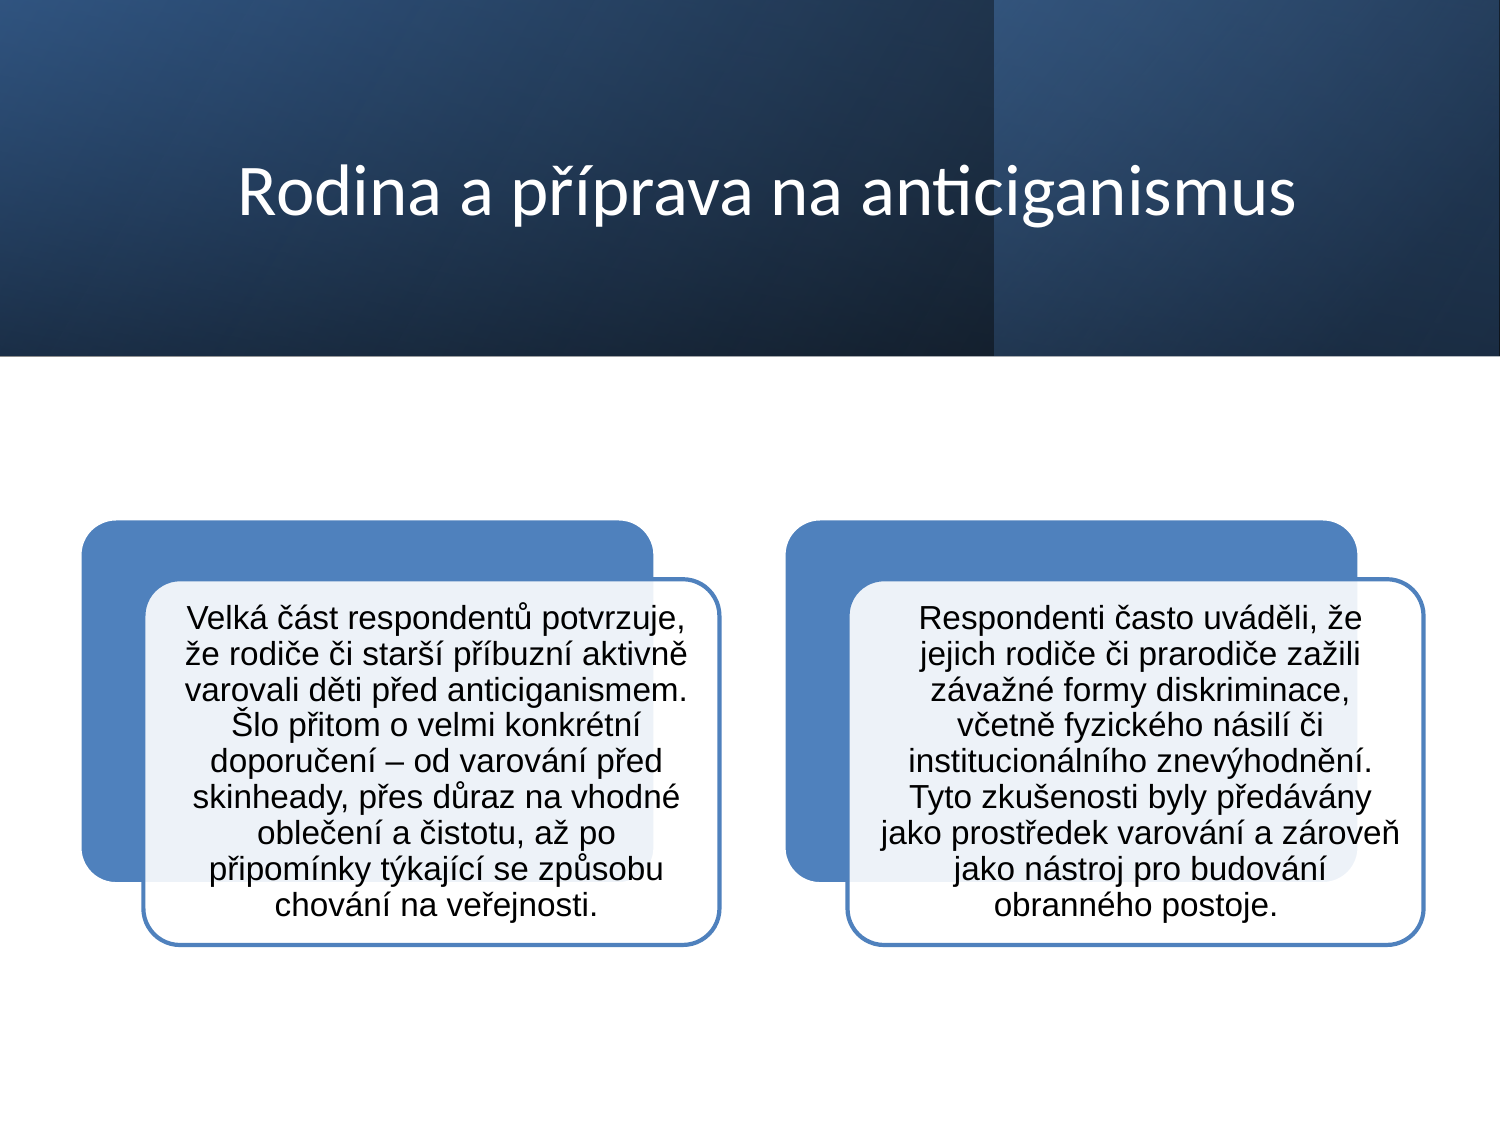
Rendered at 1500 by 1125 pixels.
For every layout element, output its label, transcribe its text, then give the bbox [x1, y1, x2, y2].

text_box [78, 428, 1424, 1035]
text_box [0, 0, 1500, 358]
title Rodina a příprava na anticiganismus [170, 57, 1366, 316]
text_box [0, 358, 1500, 1125]
